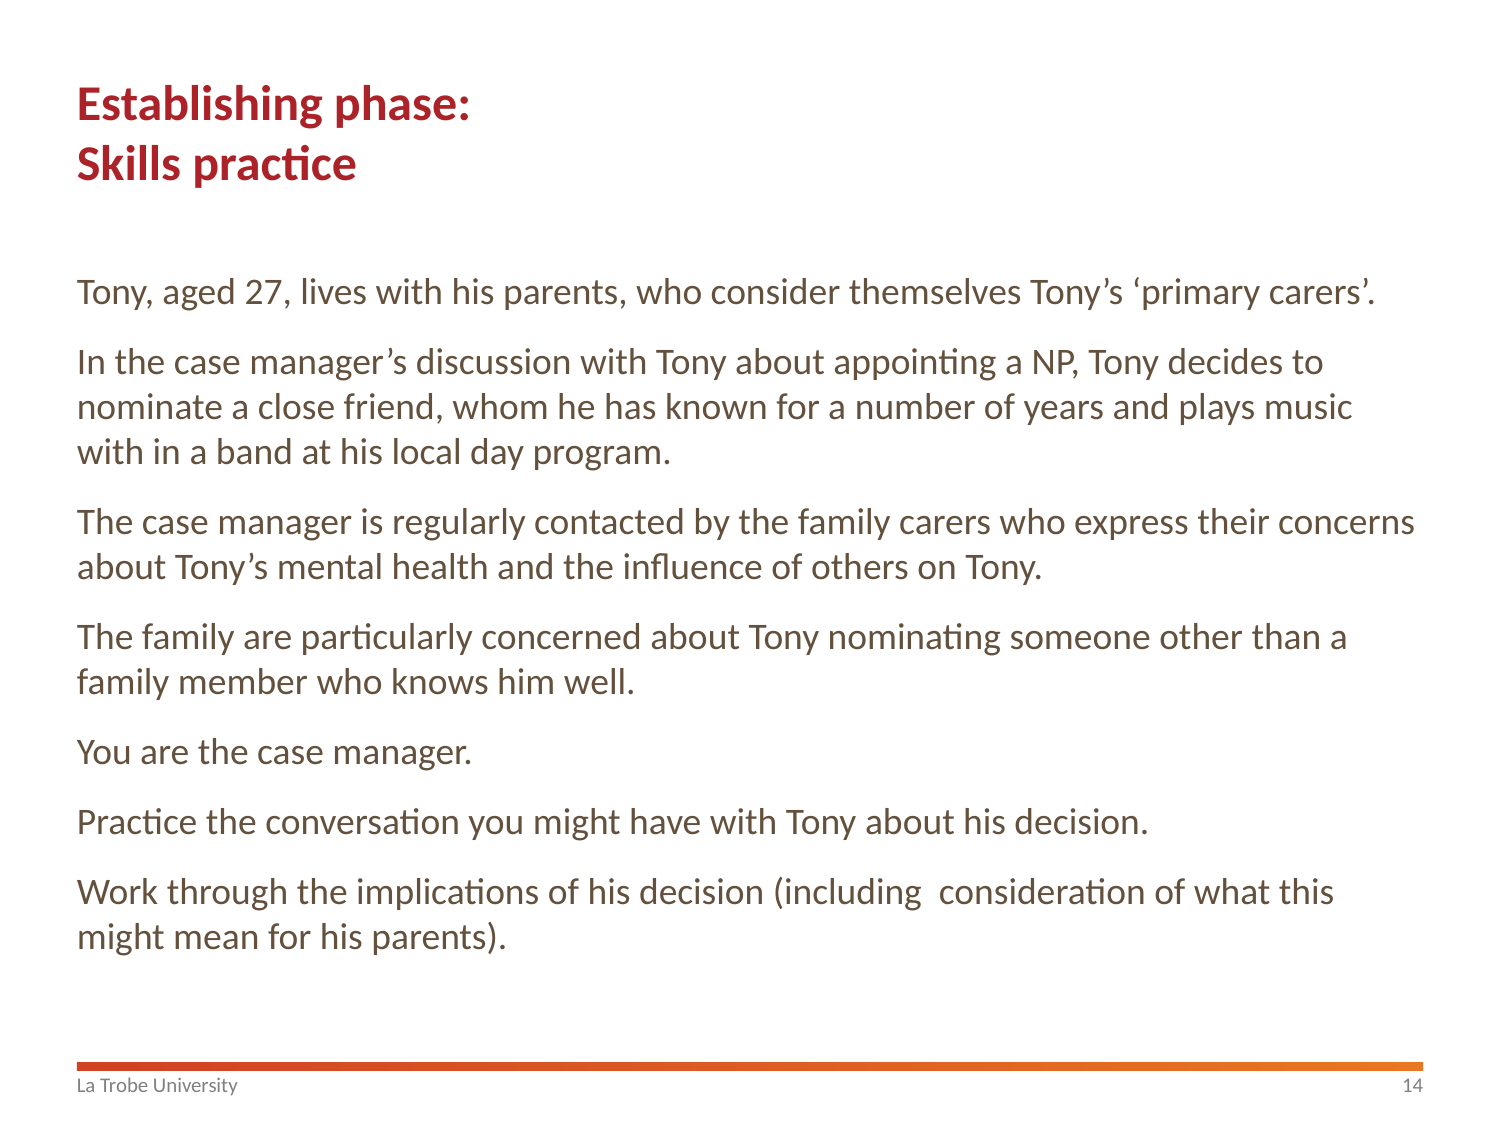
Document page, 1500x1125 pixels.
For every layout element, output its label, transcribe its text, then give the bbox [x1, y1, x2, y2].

list Tony, aged 27, lives with his parents, who consider themselves Tony’s ‘primary carers’. In the case manager’s discussion with Tony about appointing a NP, Tony decides to nominate a close friend, whom he has known for a number of years and plays music with in a band at his local day program. The case manager is regularly contacted by the family carers who express their concerns about Tony’s mental health and the influence of others on Tony. The family are particularly concerned about Tony nominating someone other than a family member who knows him well. You are the case manager. Practice the conversation you might have with Tony about his decision. Work through the implications of his decision (including consideration of what this might mean for his parents). [76, 266, 1424, 1010]
title Establishing phase: Skills practice [76, 70, 1424, 209]
